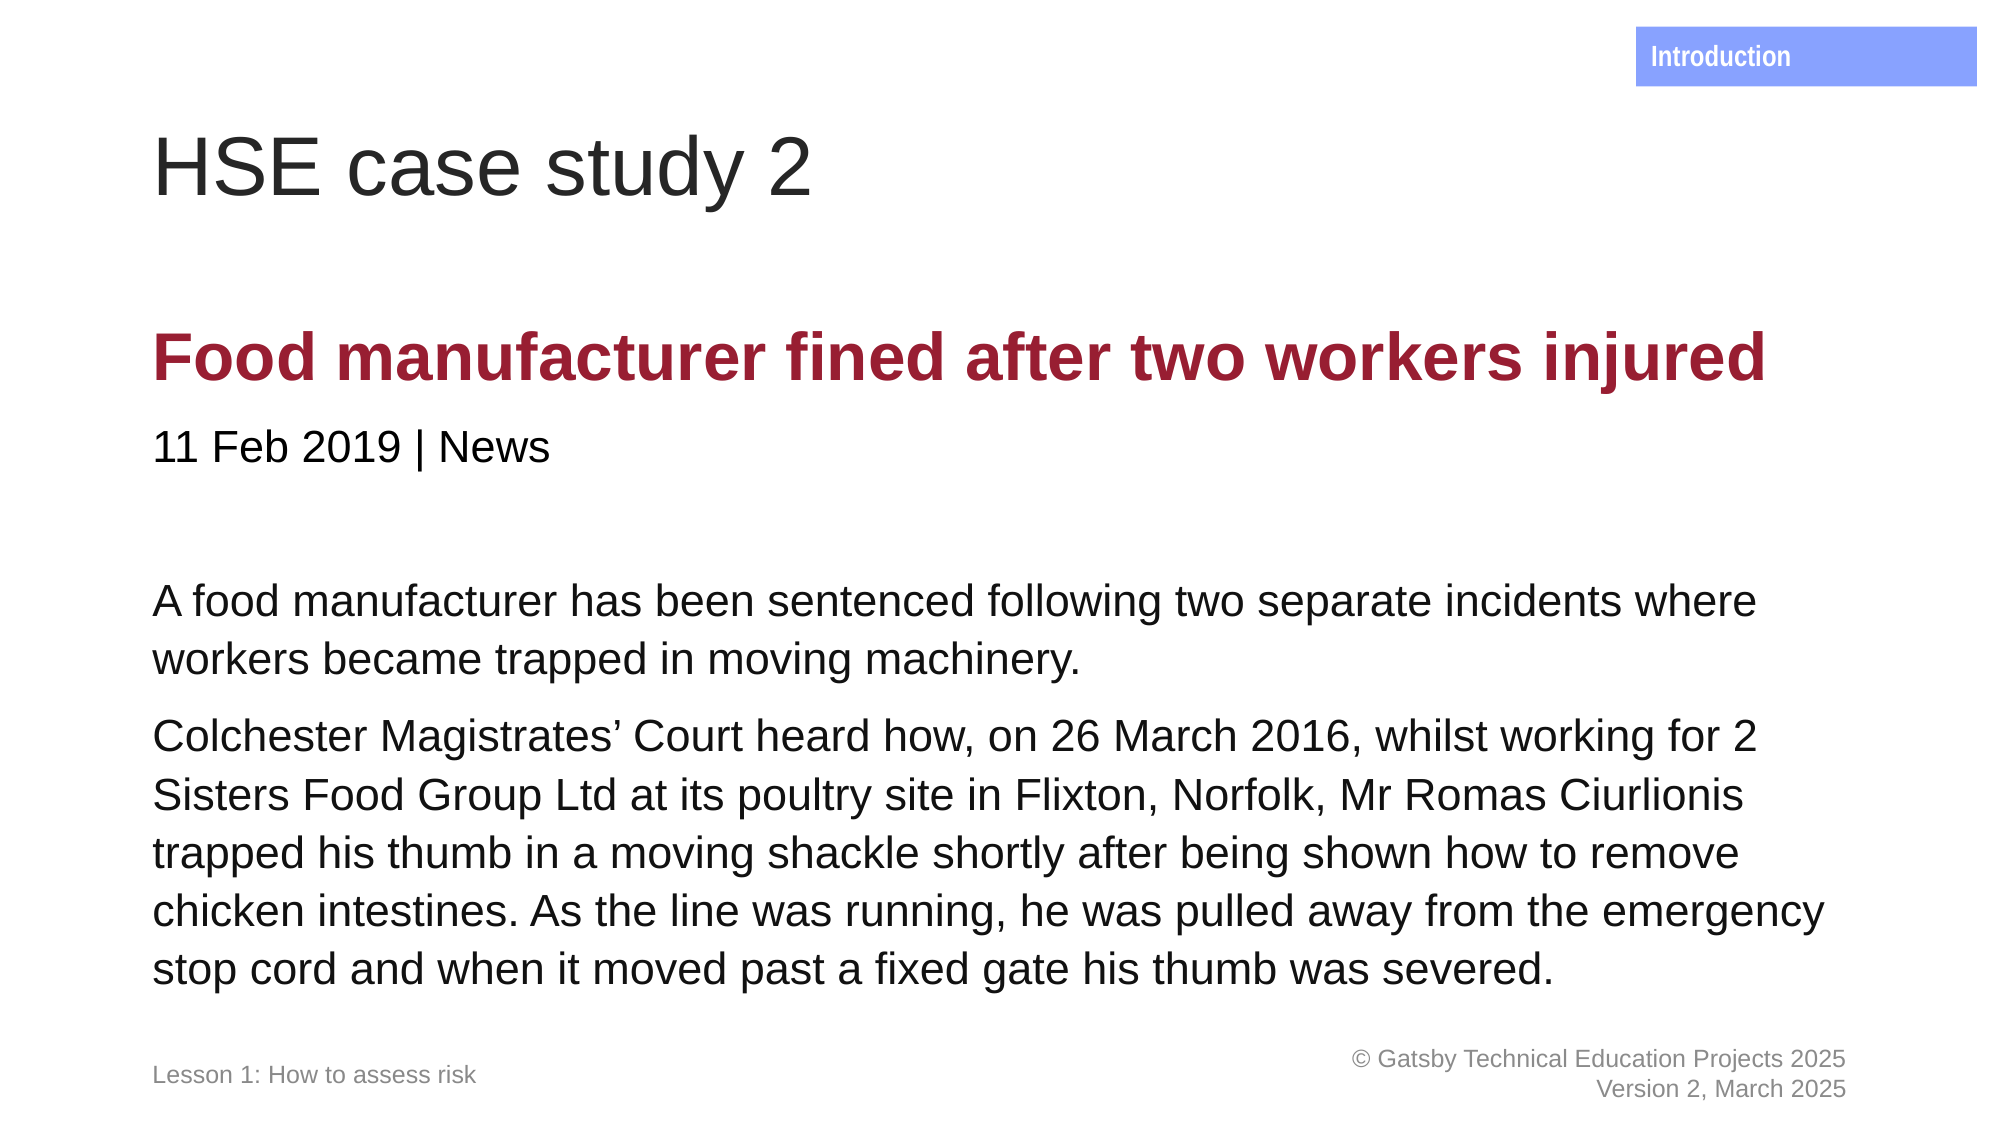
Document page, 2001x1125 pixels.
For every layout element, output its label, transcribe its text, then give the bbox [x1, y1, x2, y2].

list Introduction [1636, 26, 1977, 87]
title HSE case study 2 [137, 59, 1863, 278]
list Lesson 1: How to assess risk [137, 1042, 829, 1103]
list Food manufacturer fined after two workers injured 11 Feb 2019 | News A food manufacturer has been sentenced following two separate incidents where workers became trapped in moving machinery. Colchester Magistrates’ Court heard how, on 26 March 2016, whilst working for 2 Sisters Food Group Ltd at its poultry site in Flixton, Norfolk, Mr Romas Ciurlionis trapped his thumb in a moving shackle shortly after being shown how to remove chicken intestines. As the line was running, he was pulled away from the emergency stop cord and when it moved past a fixed gate his thumb was severed. [137, 299, 1891, 1014]
